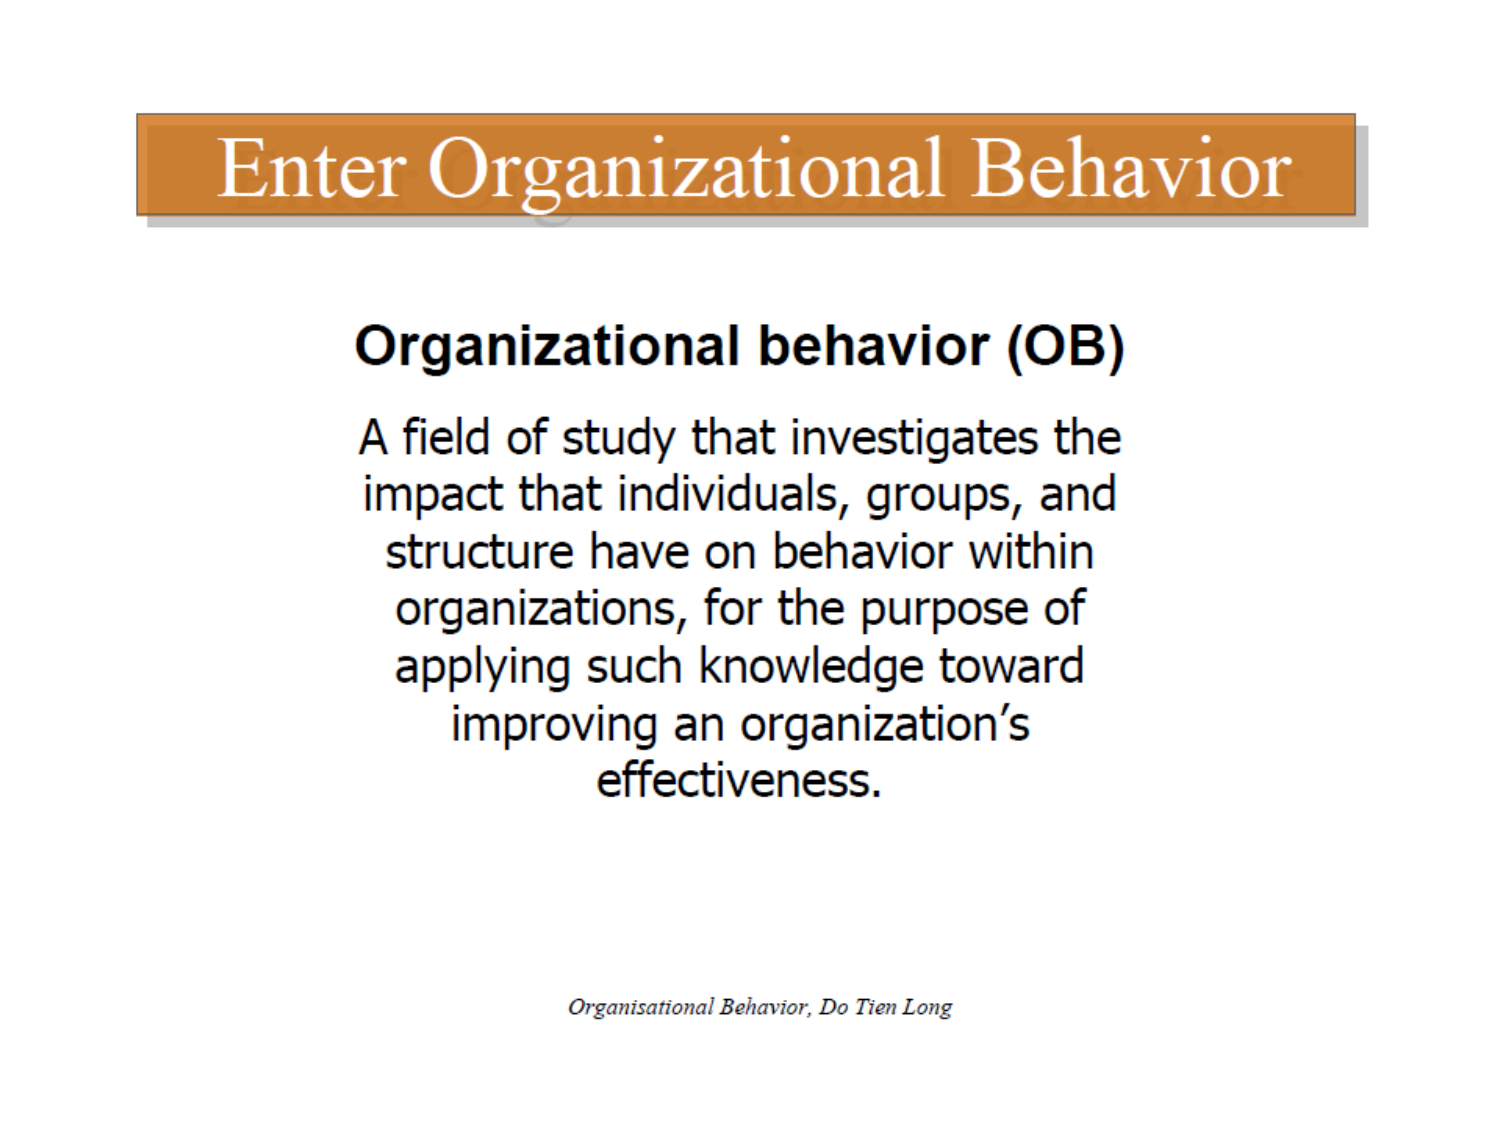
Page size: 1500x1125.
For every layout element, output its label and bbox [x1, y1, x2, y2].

picture [99, 90, 1401, 1035]
